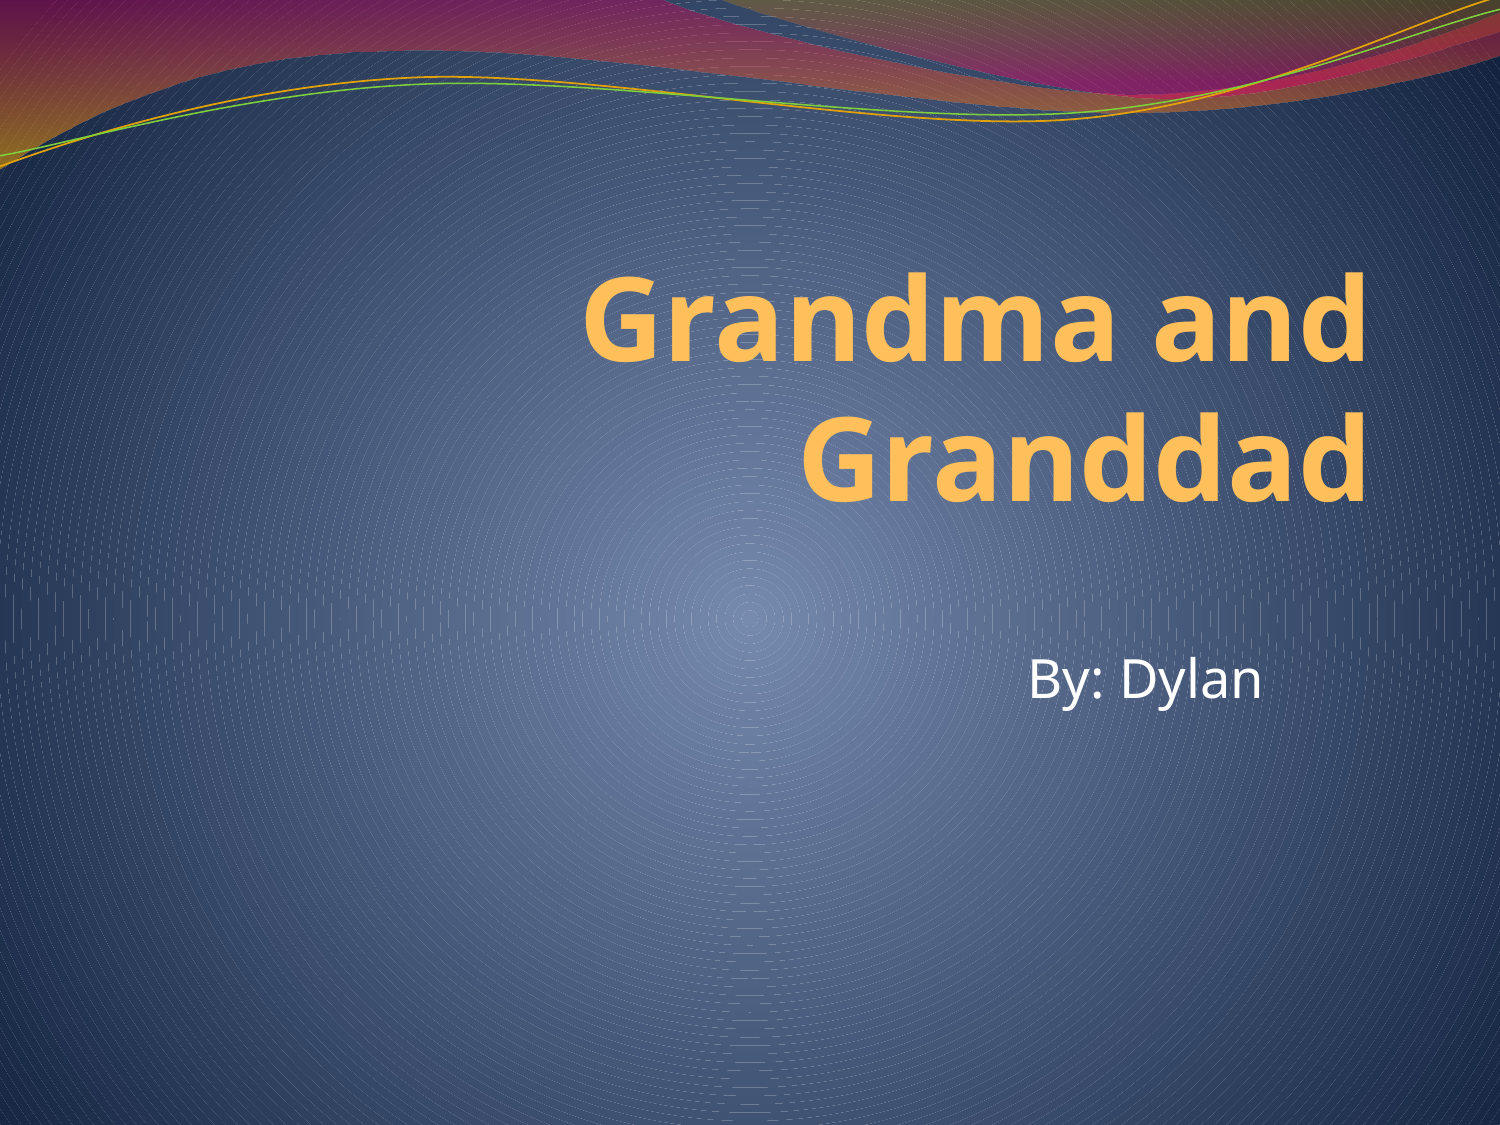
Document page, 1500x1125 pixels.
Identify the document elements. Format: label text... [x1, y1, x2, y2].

subtitle By: Dylan [300, 637, 1275, 825]
title Grandma and Granddad [87, 224, 1376, 525]
